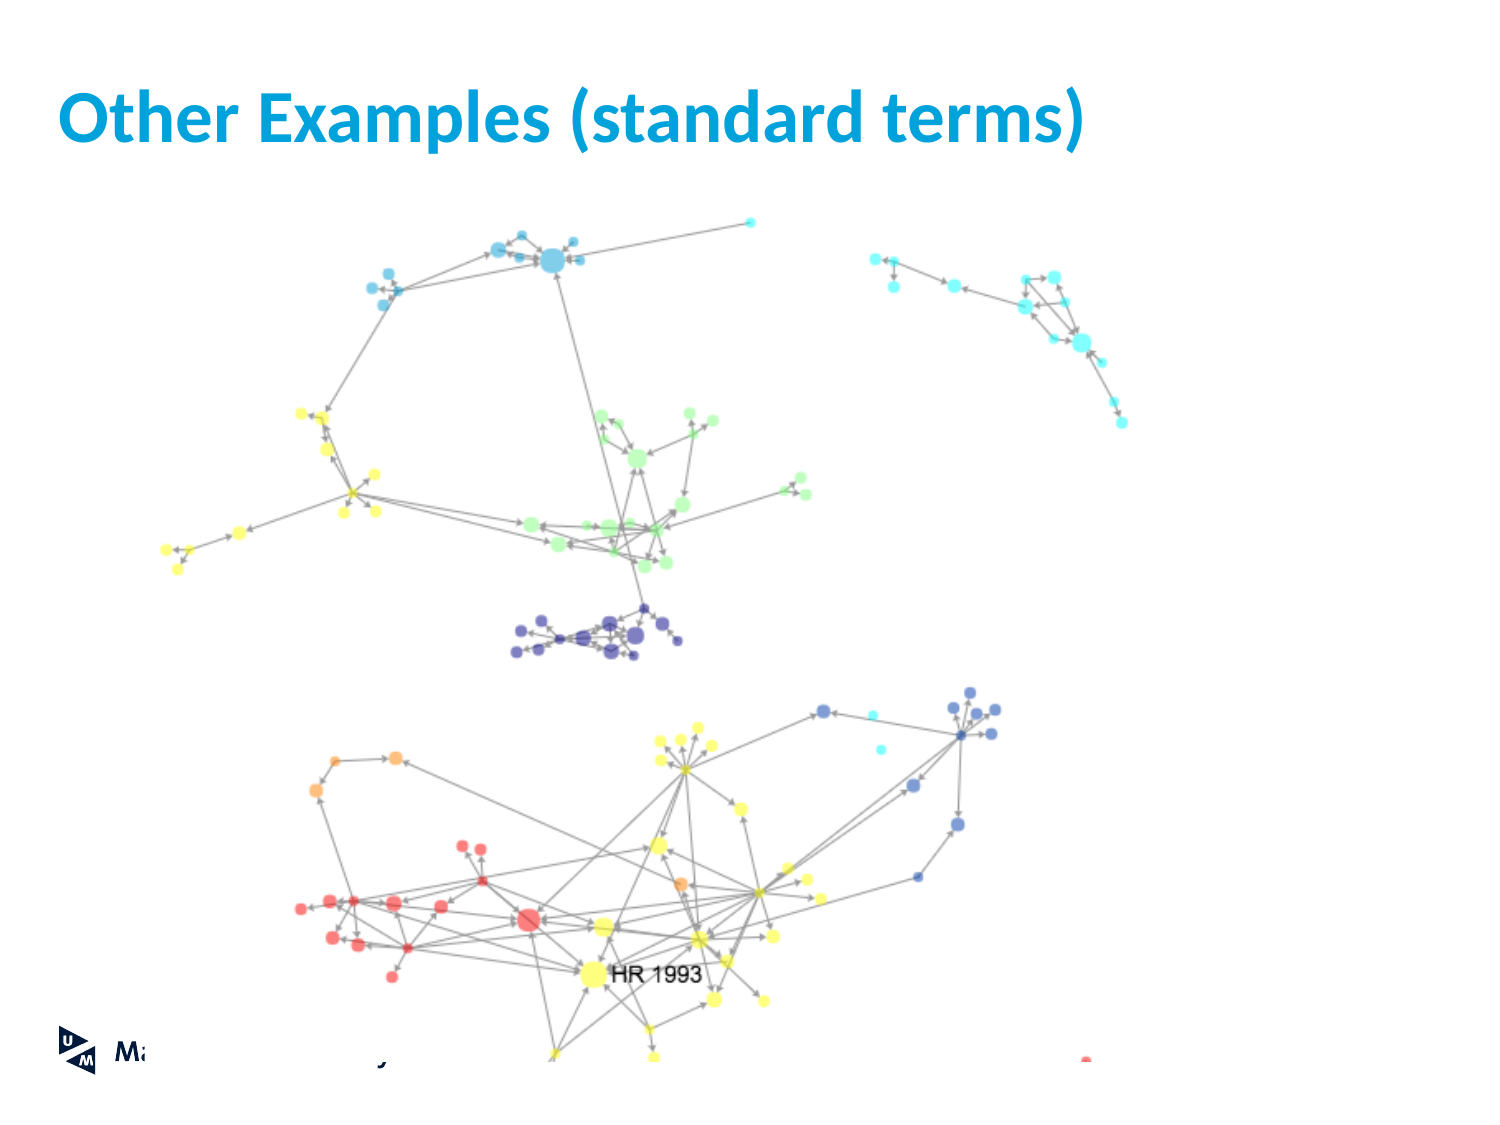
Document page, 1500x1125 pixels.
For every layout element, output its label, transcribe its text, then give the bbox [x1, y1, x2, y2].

picture [59, 1012, 405, 1096]
title Other Examples (standard terms) [59, 67, 1425, 192]
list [144, 191, 1162, 1062]
